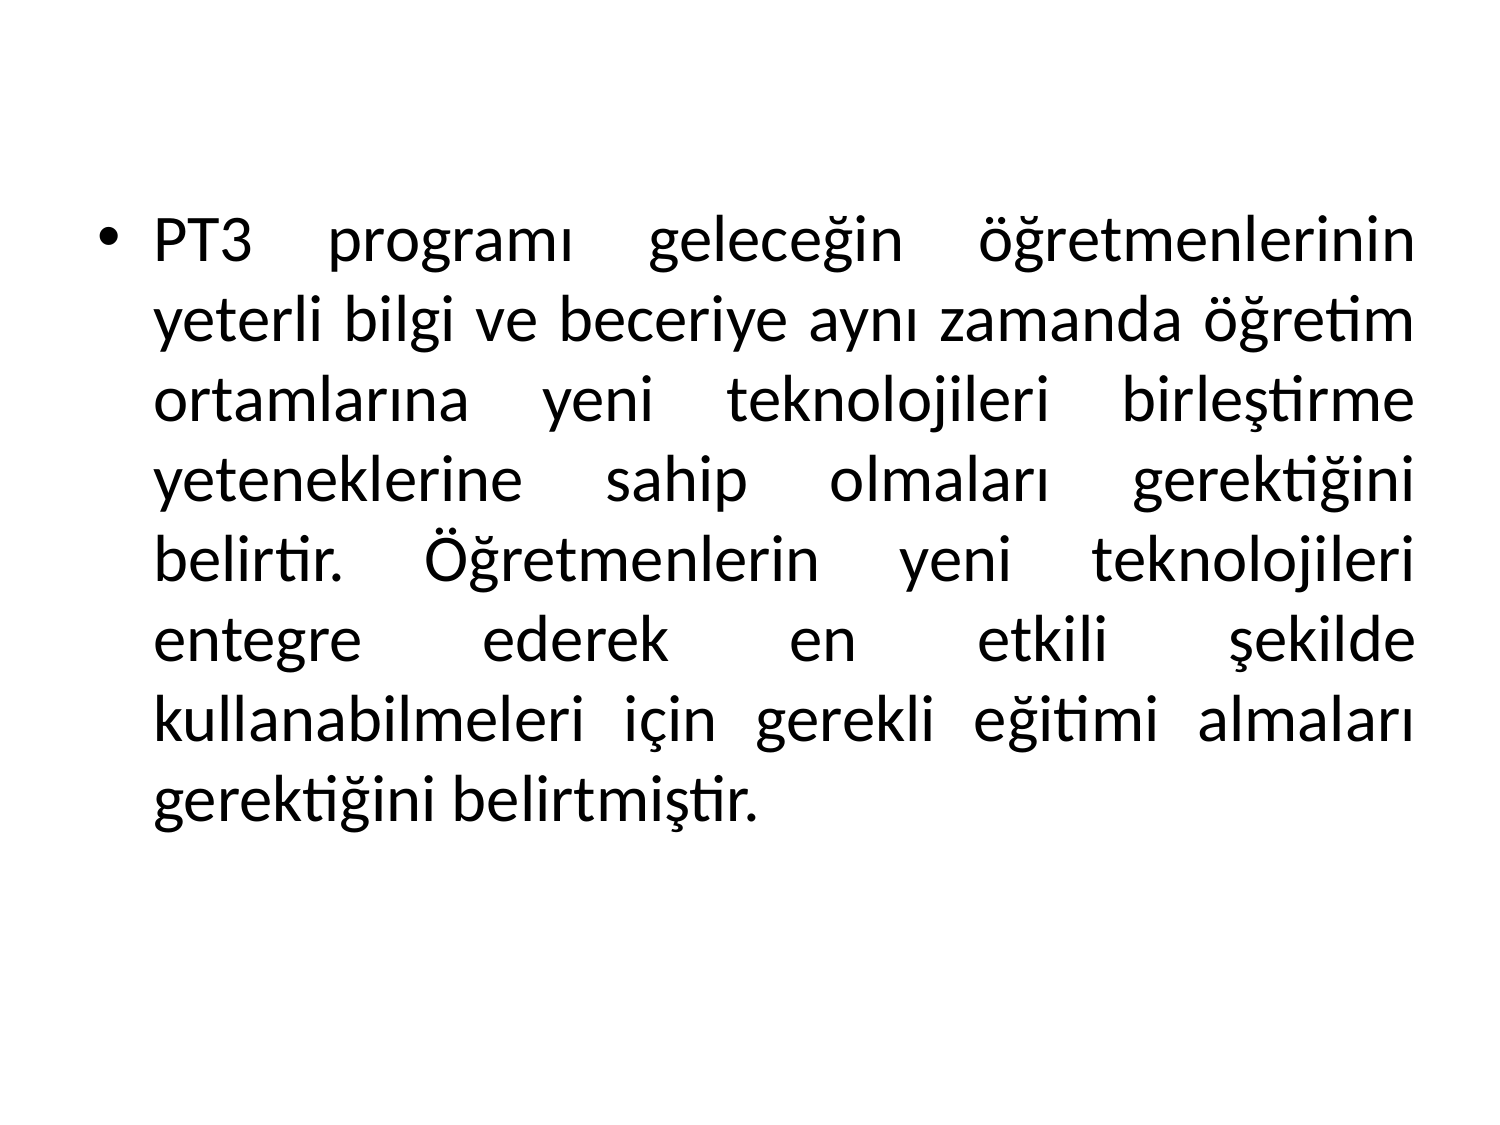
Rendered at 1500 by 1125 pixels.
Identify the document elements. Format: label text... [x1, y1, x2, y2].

list PT3 programı geleceğin öğretmenlerinin yeterli bilgi ve beceriye aynı zamanda öğretim ortamlarına yeni teknolojileri birleştirme yeteneklerine sahip olmaları gerektiğini belirtir. Öğretmenlerin yeni teknolojileri entegre ederek en etkili şekilde kullanabilmeleri için gerekli eğitimi almaları gerektiğini belirtmiştir. [82, 187, 1432, 930]
